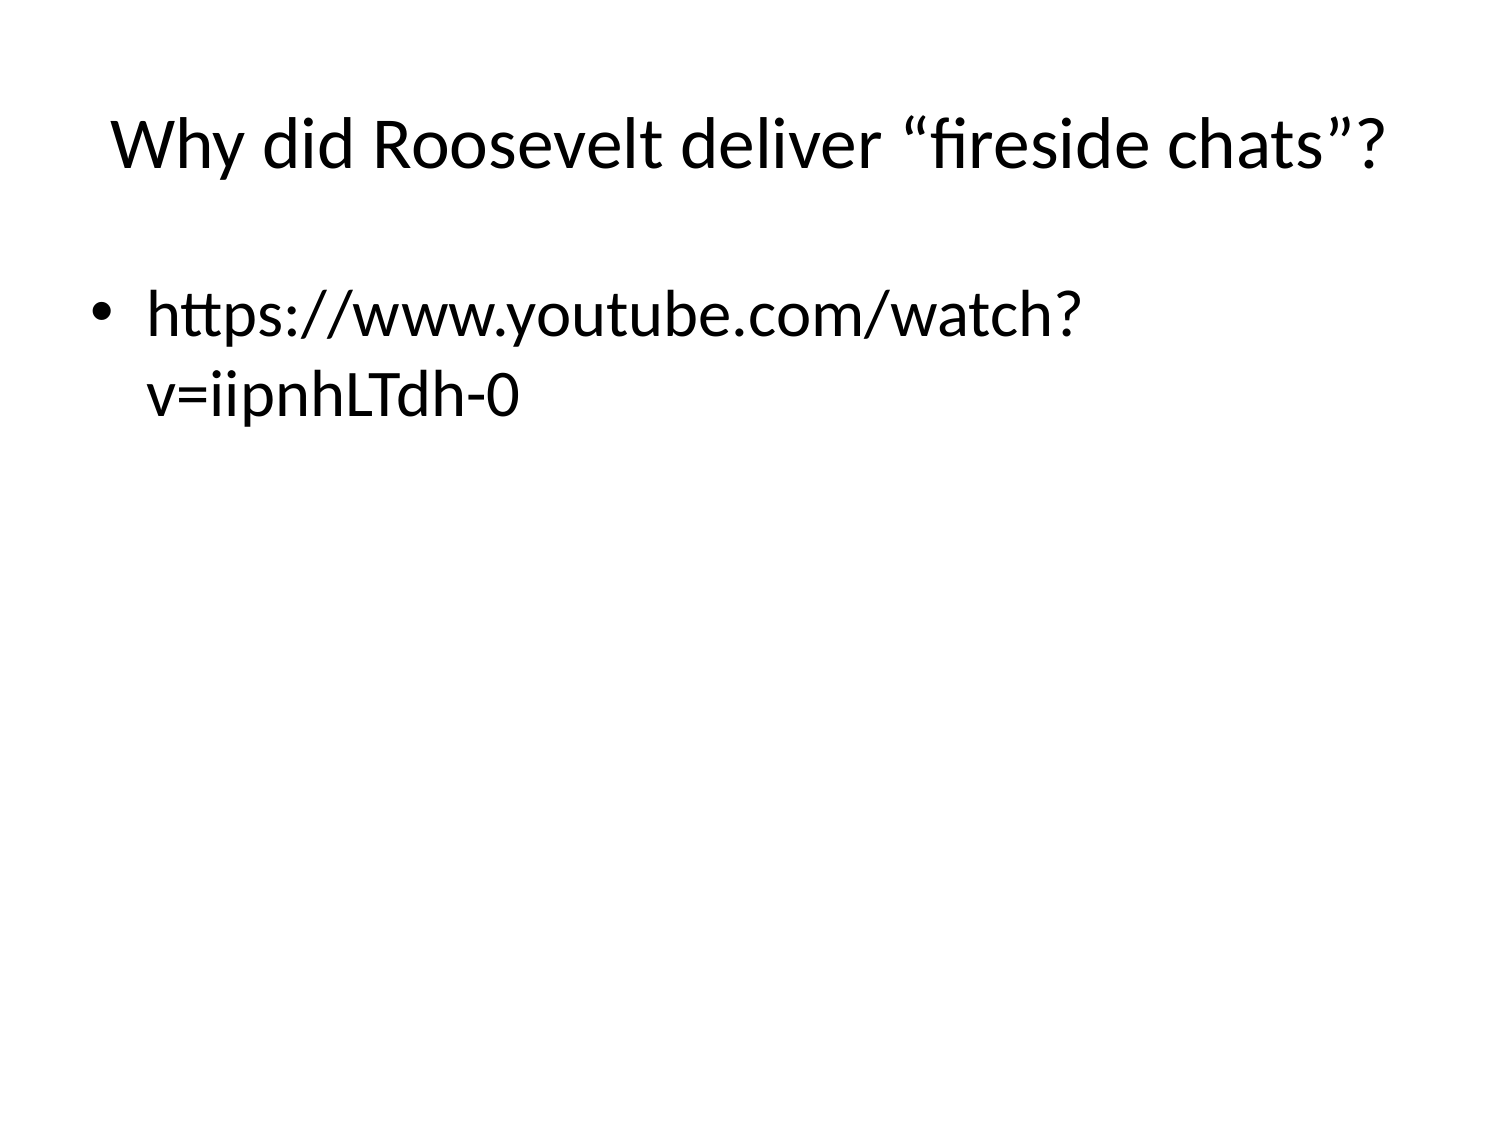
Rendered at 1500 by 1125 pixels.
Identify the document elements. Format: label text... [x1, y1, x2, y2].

title Why did Roosevelt deliver “fireside chats”? [75, 45, 1425, 233]
list https://www.youtube.com/watch?v=iipnhLTdh-0 [75, 262, 1425, 1005]
